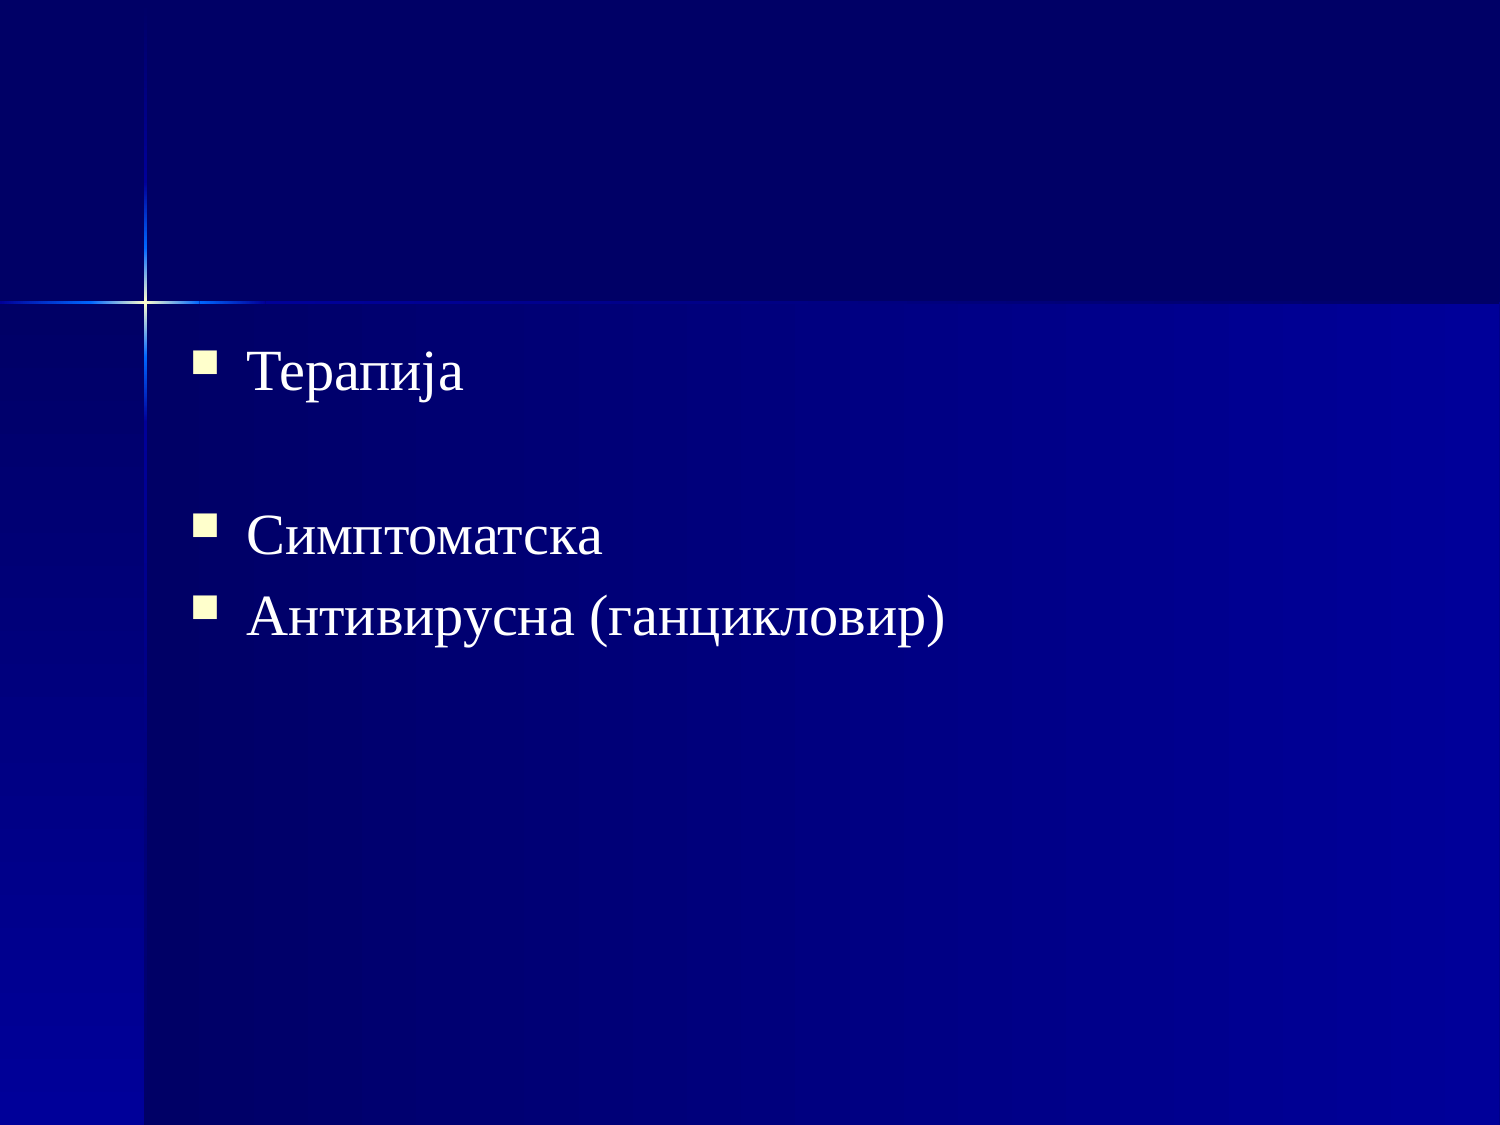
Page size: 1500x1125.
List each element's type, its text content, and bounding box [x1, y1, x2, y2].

list Терапија Cимптоматска Aнтивирусна (ганцикловир) [174, 324, 1413, 1001]
